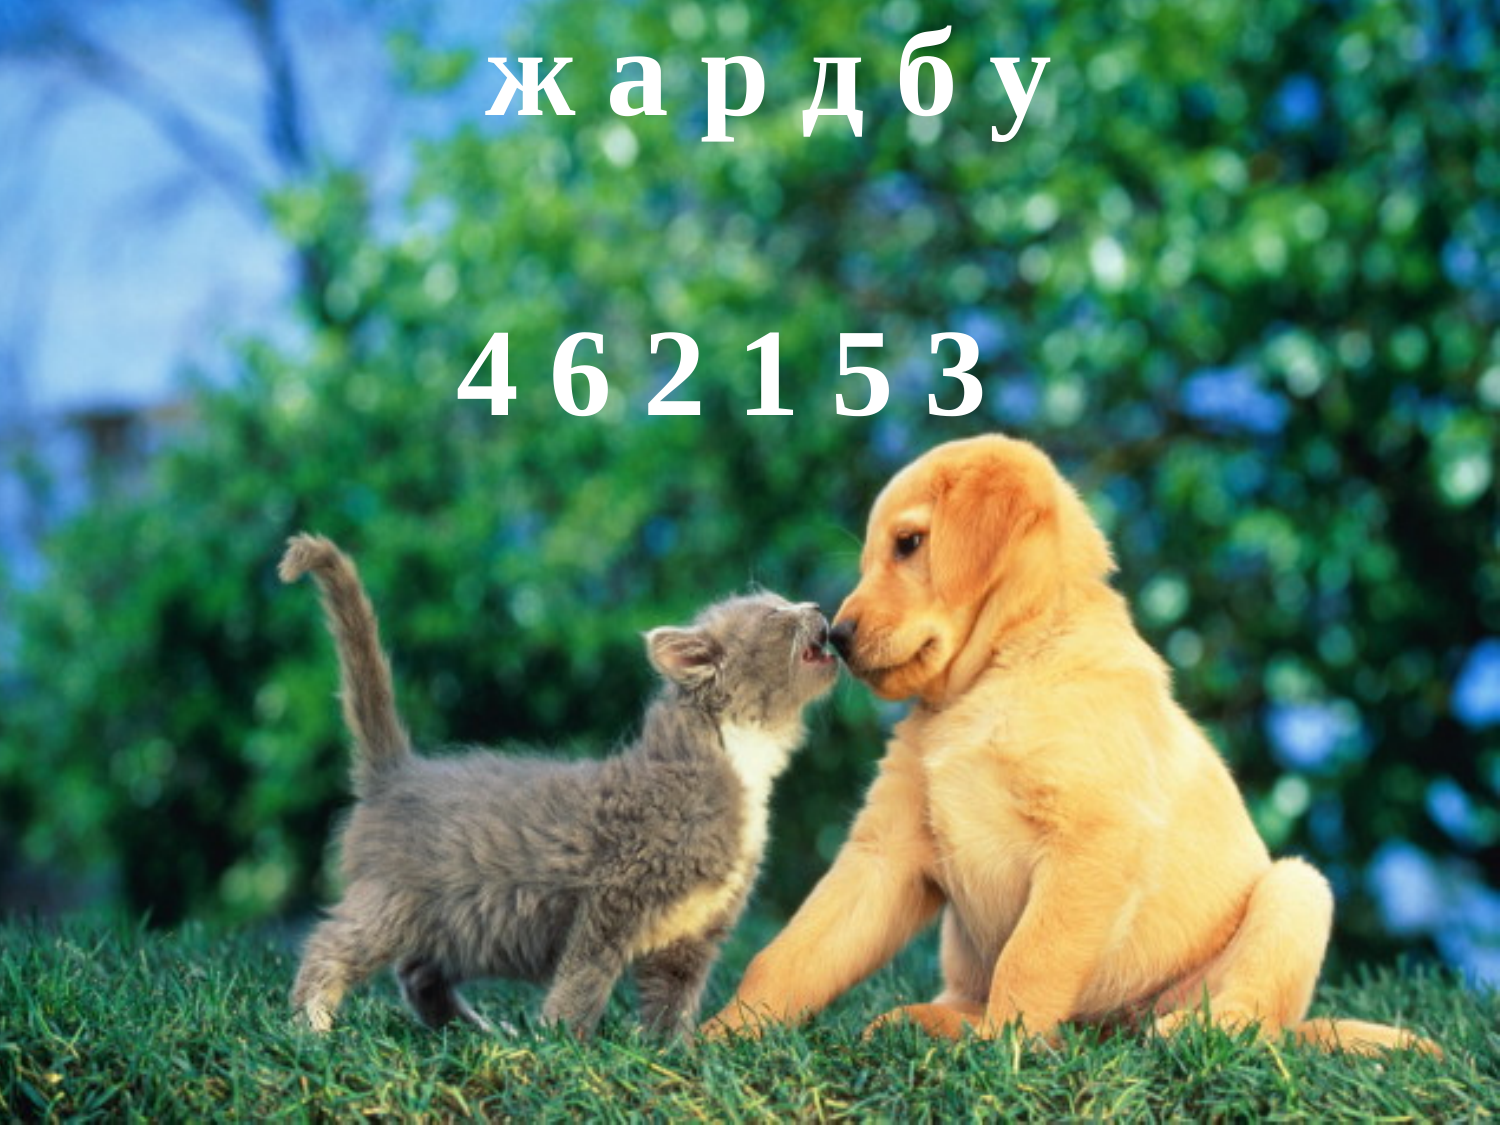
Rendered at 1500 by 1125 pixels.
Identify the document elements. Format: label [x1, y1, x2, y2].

list [0, 0, 1500, 1125]
